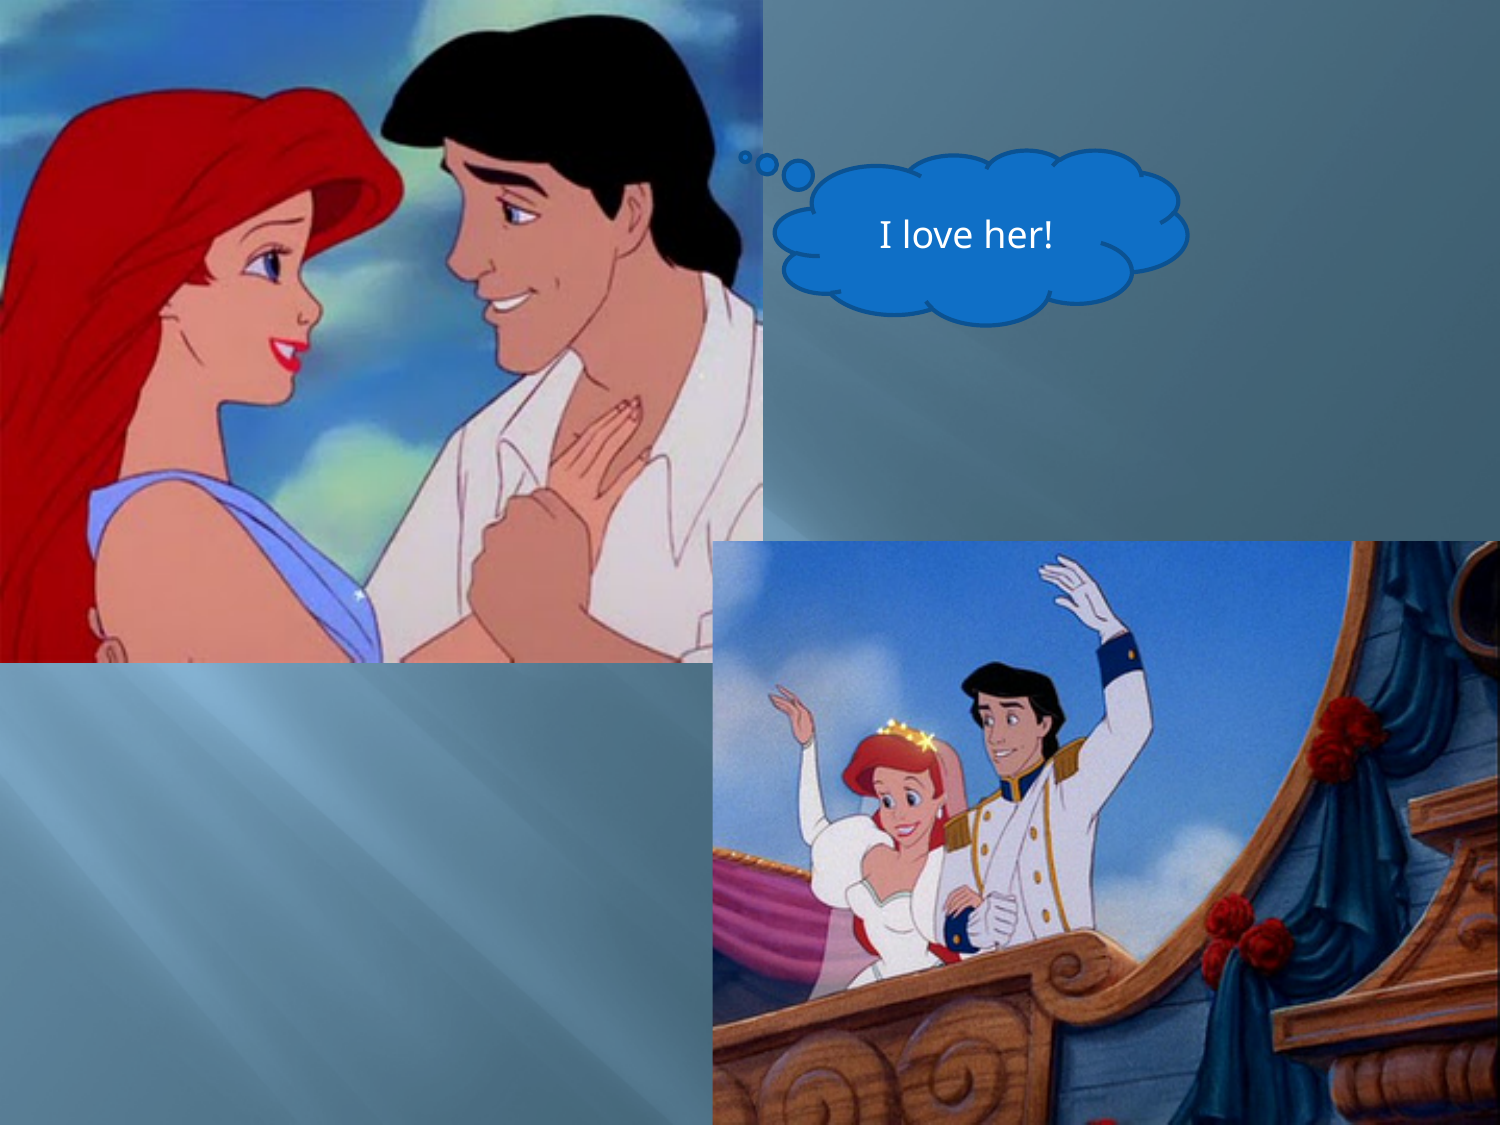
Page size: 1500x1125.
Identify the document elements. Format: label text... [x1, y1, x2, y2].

text_box I love her! [806, 148, 1190, 328]
picture [0, 0, 1500, 1125]
